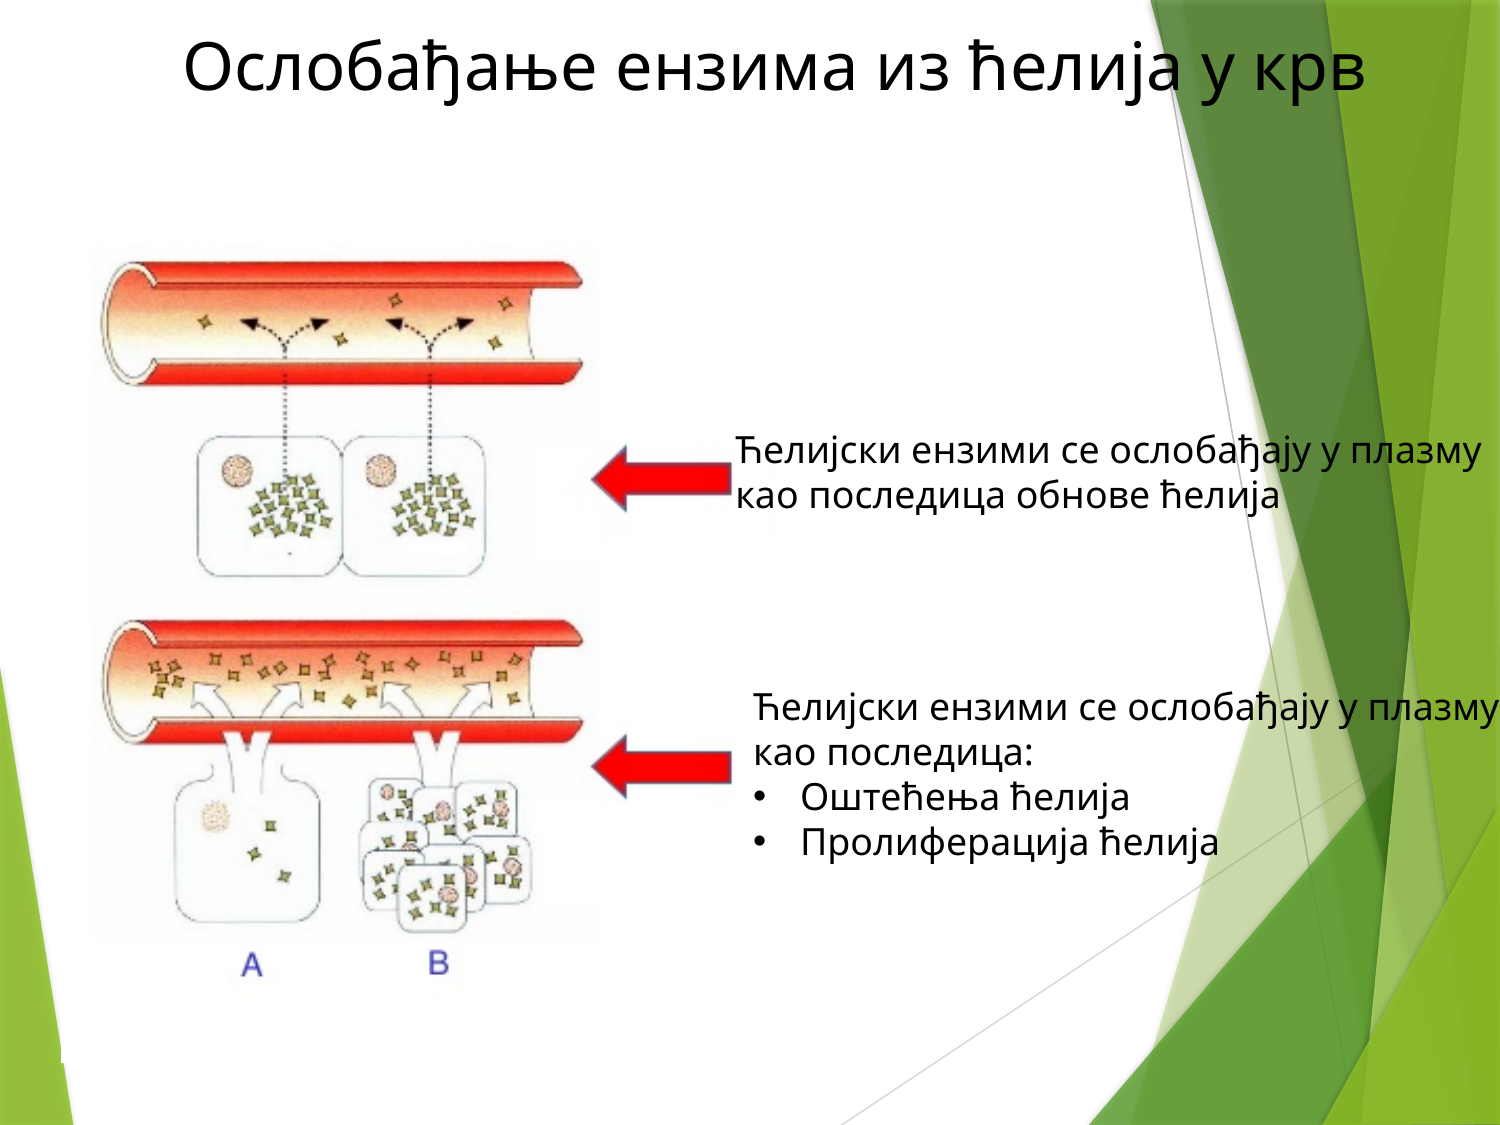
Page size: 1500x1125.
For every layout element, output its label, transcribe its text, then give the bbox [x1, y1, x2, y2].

text_box Ћелијски ензими се ослобађају у плазму као последица: Оштећења ћелија Пролиферација ћелија [779, 676, 1500, 871]
text_box Ослобађање ензима из ћелија у крв [167, 16, 1383, 112]
text_box Ћелијски ензими се ослобађају у плазму као последица обнове ћелија [779, 418, 1498, 523]
picture [60, 229, 776, 1064]
